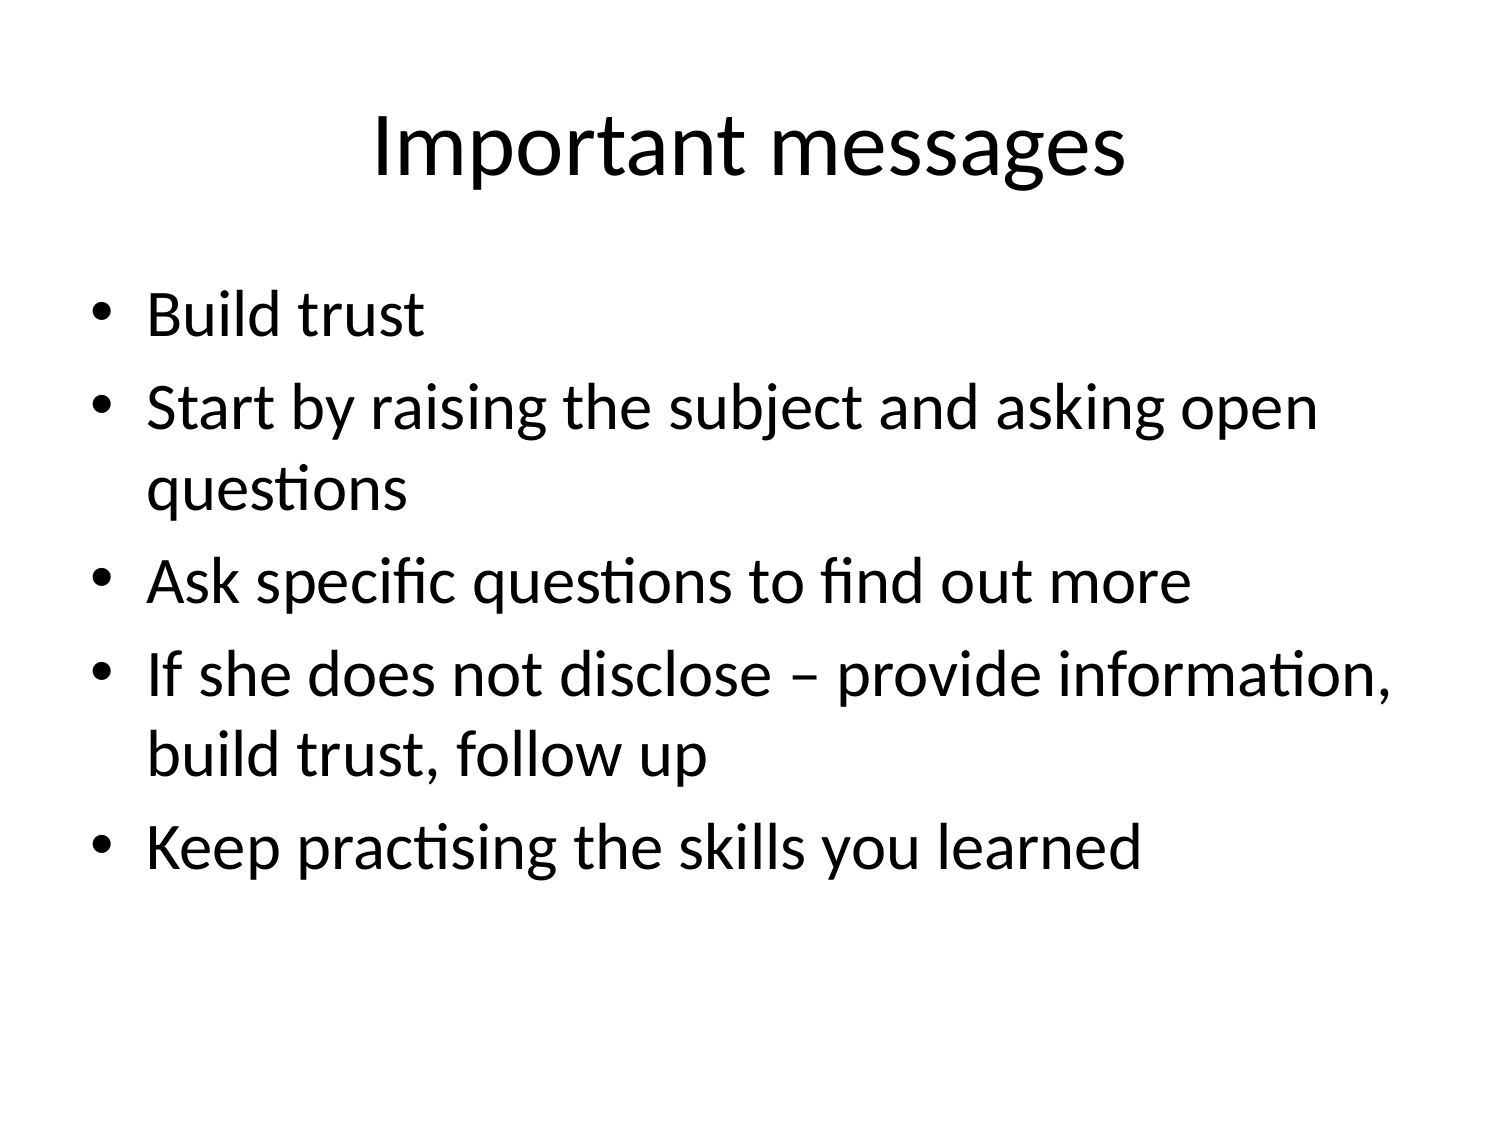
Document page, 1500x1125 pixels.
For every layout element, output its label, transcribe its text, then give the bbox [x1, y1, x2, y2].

list Build trust Start by raising the subject and asking open questions Ask specific questions to find out more If she does not disclose – provide information, build trust, follow up Keep practising the skills you learned [75, 262, 1425, 1005]
title Important messages [75, 45, 1425, 233]
